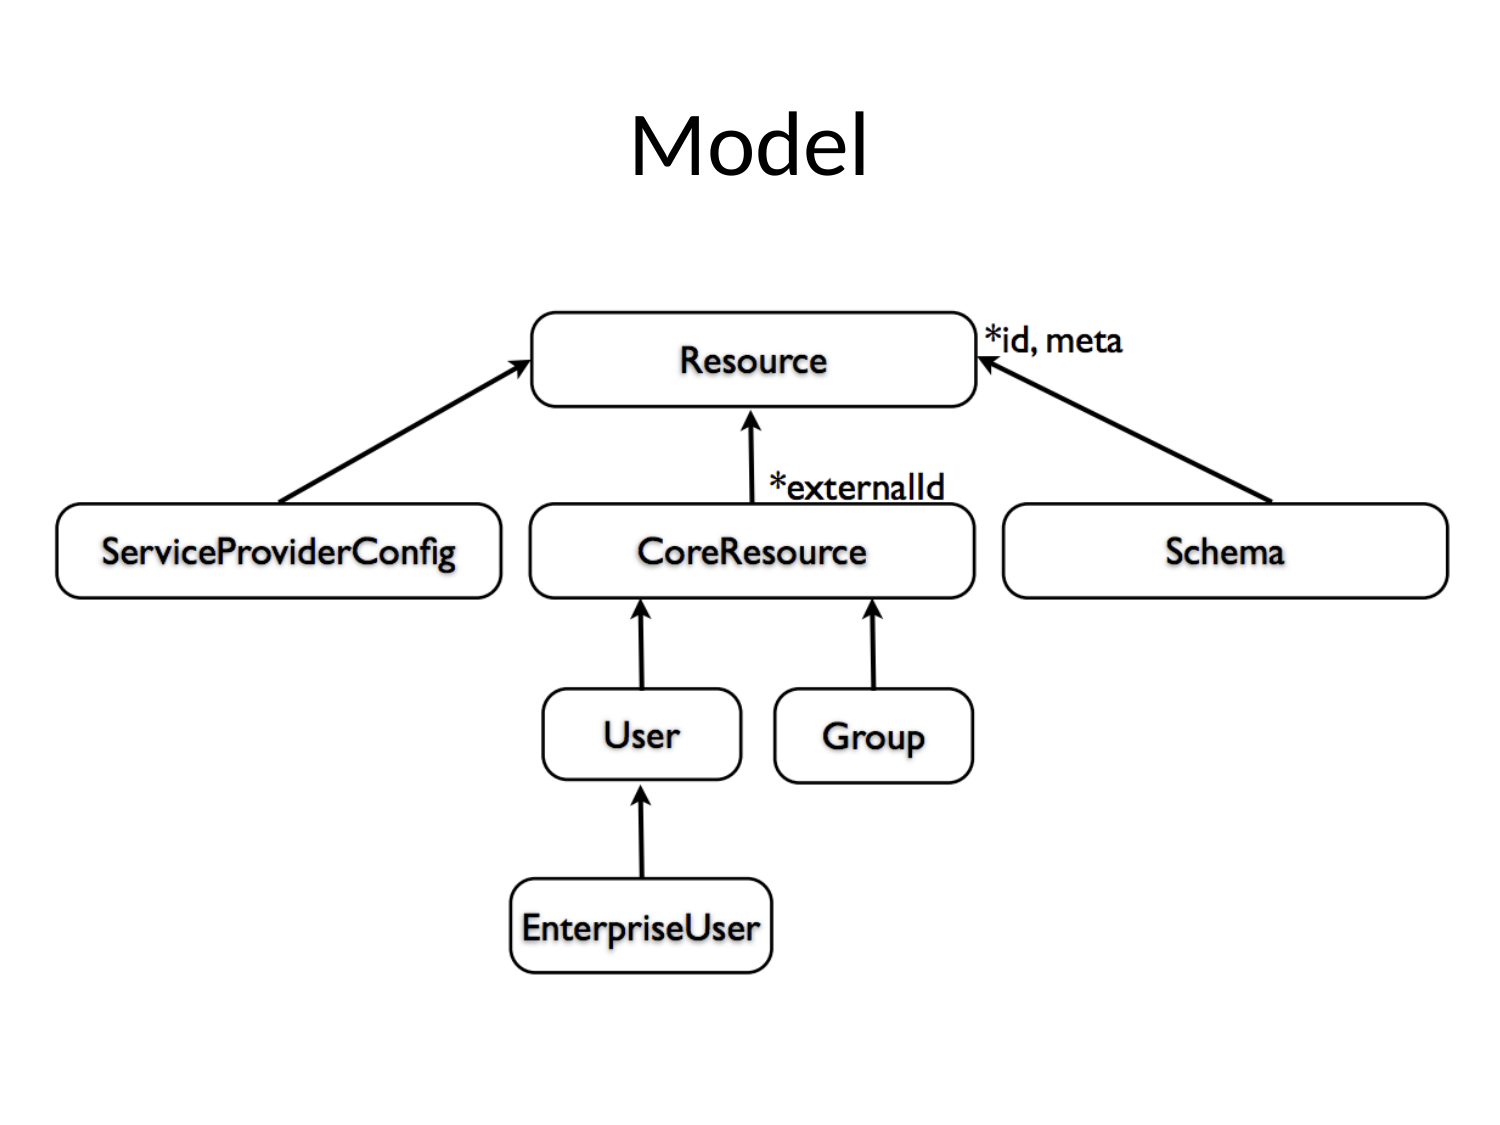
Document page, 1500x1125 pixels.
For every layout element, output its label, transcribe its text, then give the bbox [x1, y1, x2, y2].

title Model [75, 45, 1425, 233]
picture [38, 299, 1463, 988]
